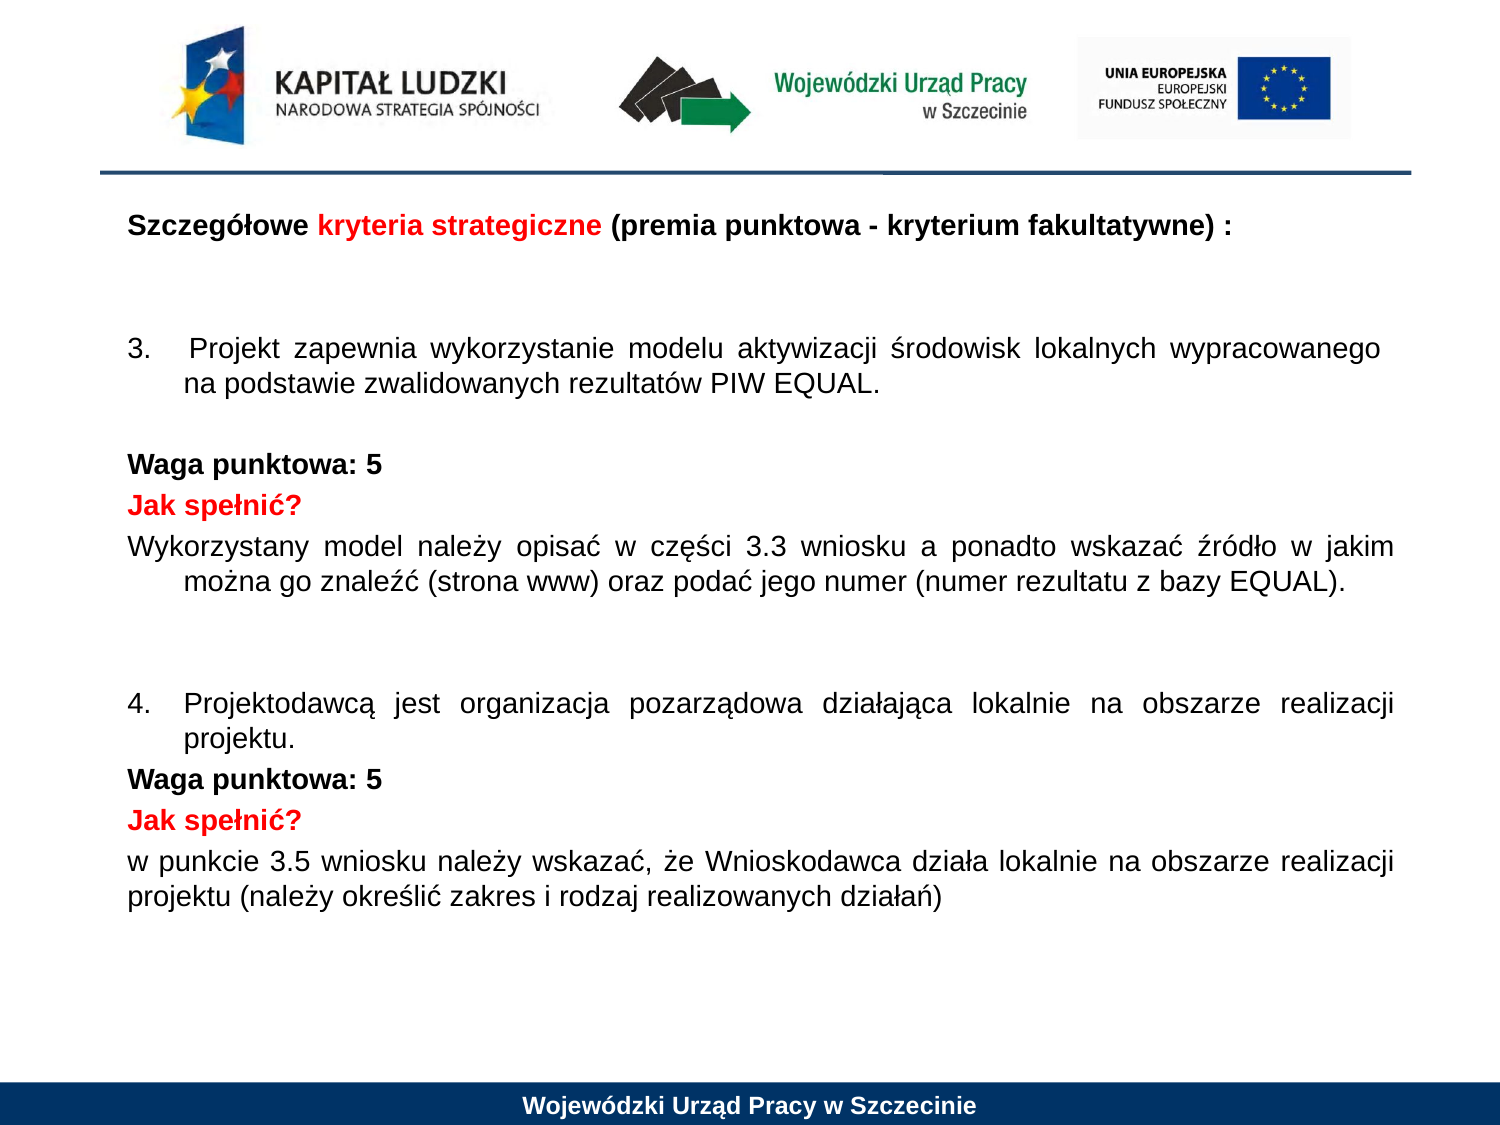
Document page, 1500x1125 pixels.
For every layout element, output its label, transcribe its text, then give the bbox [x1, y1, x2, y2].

list Szczegółowe kryteria strategiczne (premia punktowa - kryterium fakultatywne) : 3. Projekt zapewnia wykorzystanie modelu aktywizacji środowisk lokalnych wypracowanego na podstawie zwalidowanych rezultatów PIW EQUAL. Waga punktowa: 5 Jak spełnić? Wykorzystany model należy opisać w części 3.3 wniosku a ponadto wskazać źródło w jakim można go znaleźć (strona www) oraz podać jego numer (numer rezultatu z bazy EQUAL). Projektodawcą jest organizacja pozarządowa działająca lokalnie na obszarze realizacji projektu. Waga punktowa: 5 Jak spełnić? w punkcie 3.5 wniosku należy wskazać, że Wnioskodawca działa lokalnie na obszarze realizacji projektu (należy określić zakres i rodzaj realizowanych działań) [111, 198, 1412, 1006]
picture [159, 24, 1353, 149]
